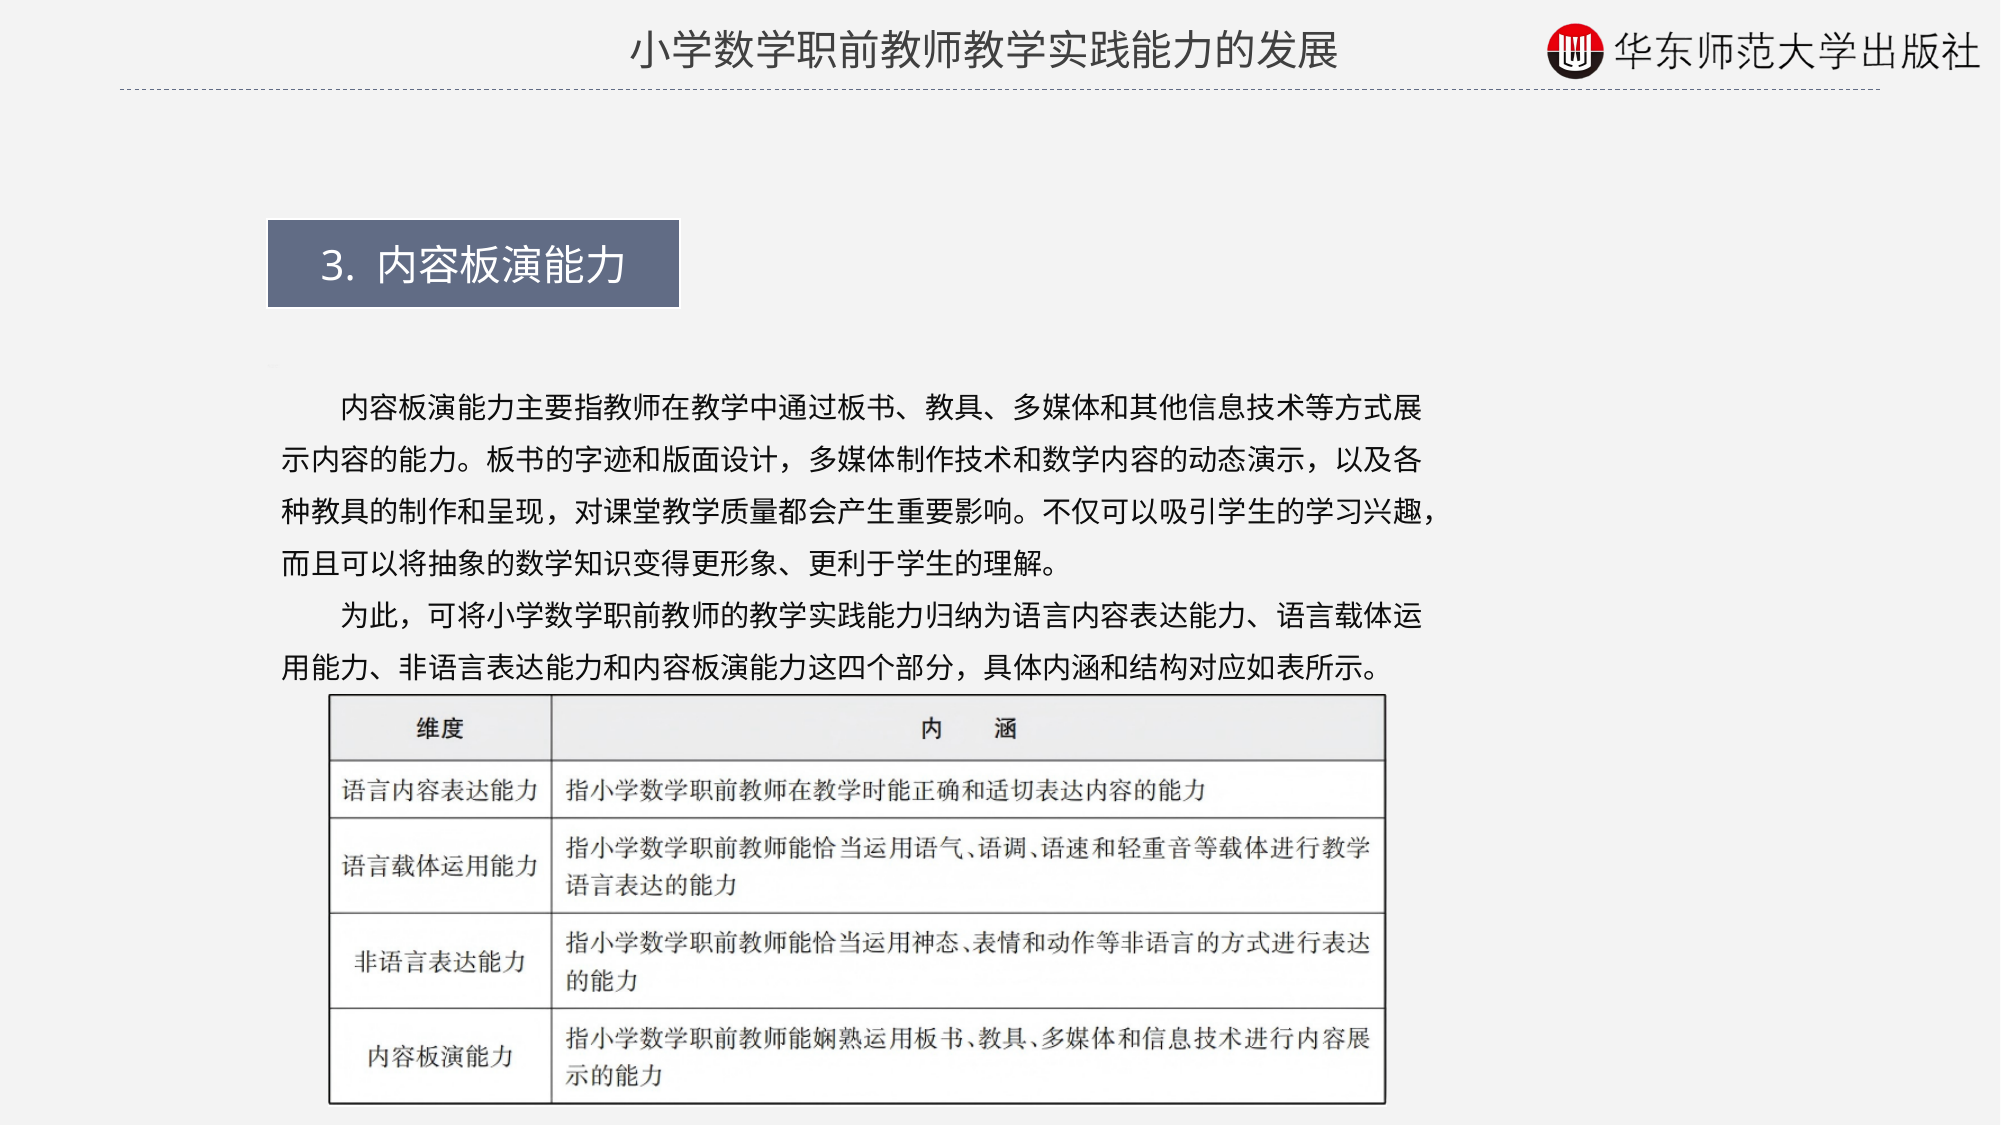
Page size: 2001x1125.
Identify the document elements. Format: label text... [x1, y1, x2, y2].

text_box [1536, 13, 1989, 83]
text_box 小学数学职前教师教学实践能力的发展 [486, 23, 1483, 74]
text_box 3. 内容板演能力 [266, 218, 681, 309]
picture [328, 694, 1387, 1107]
text_box 内容板演能力主要指教师在教学中通过板书、教具、多媒体和其他信息技术等方式展示内容的能力。板书的字迹和版面设计，多媒体制作技术和数学内容的动态演示，以及各种教具的制作和呈现，对课堂教学质量都会产生重要影响。不仅可以吸引学生的学习兴趣，而且可以将抽象的数学知识变得更形象、更利于学生的理解。 为此，可将小学数学职前教师的教学实践能力归纳为语言内容表达能力、语言载体运用能力、非语言表达能力和内容板演能力这四个部分，具体内涵和结构对应如表所示。 [267, 364, 1448, 692]
